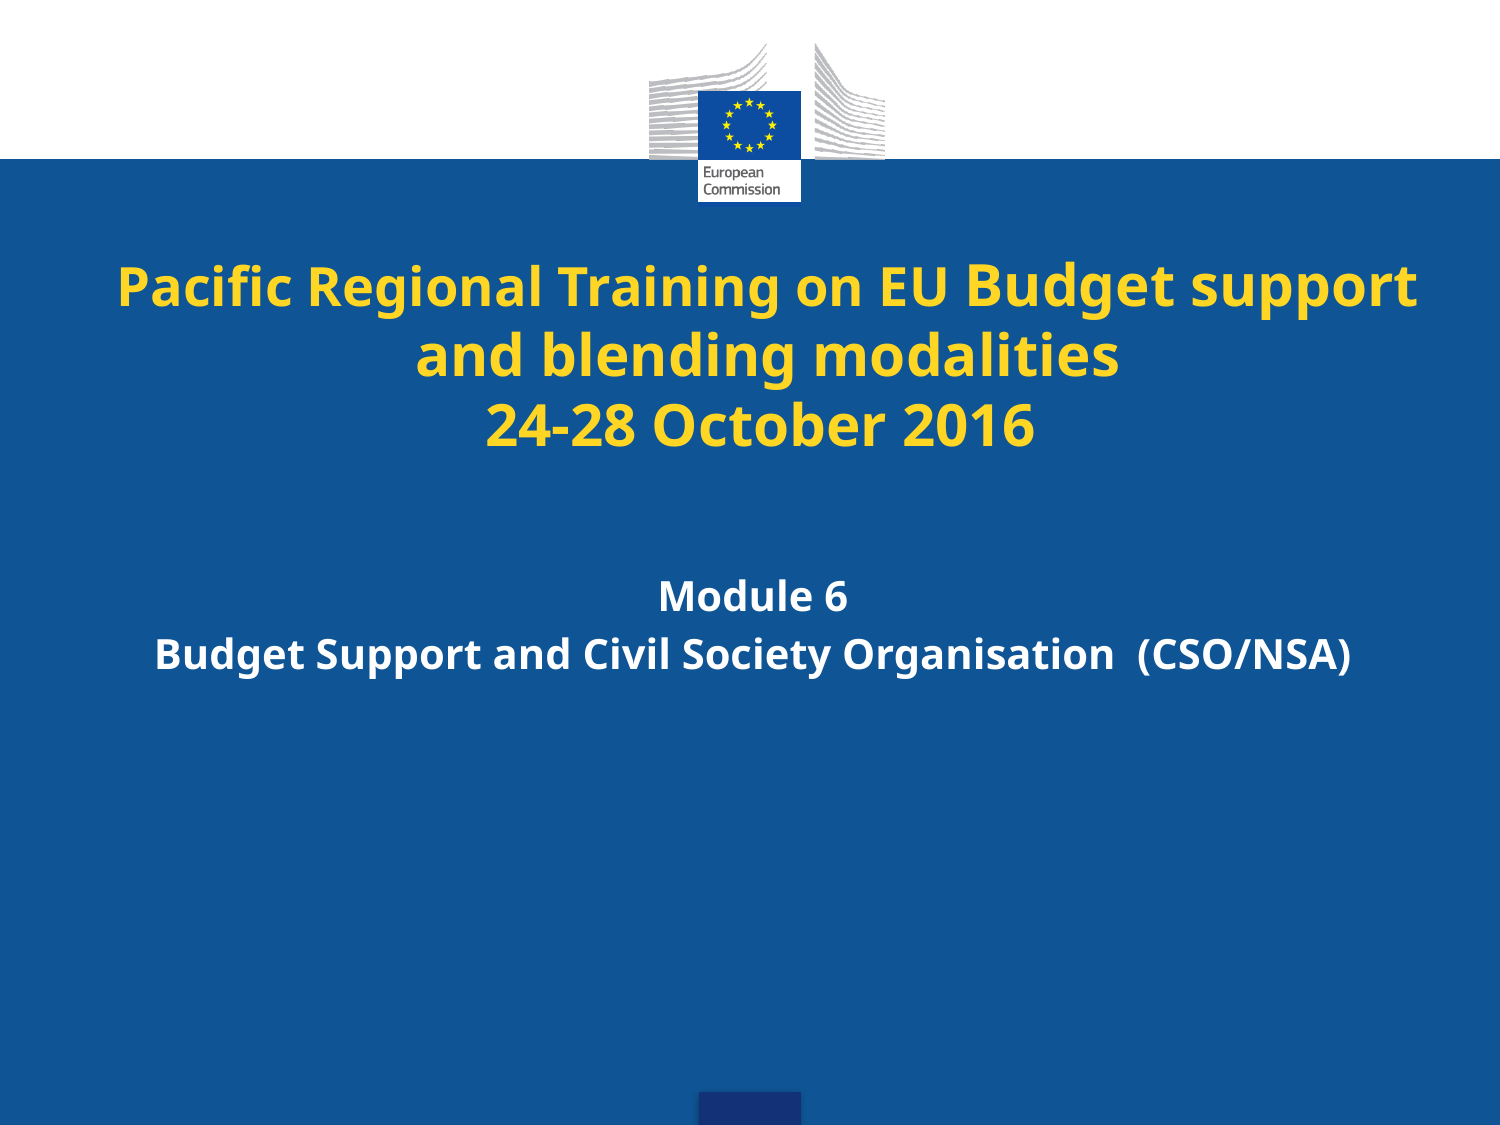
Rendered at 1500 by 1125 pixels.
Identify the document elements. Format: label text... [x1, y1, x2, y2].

title Pacific Regional Training on EU Budget support and blending modalities 24-28 October 2016 [88, 266, 1447, 480]
subtitle Module 6 Budget Support and Civil Society Organisation (CSO/NSA) [52, 503, 1454, 858]
